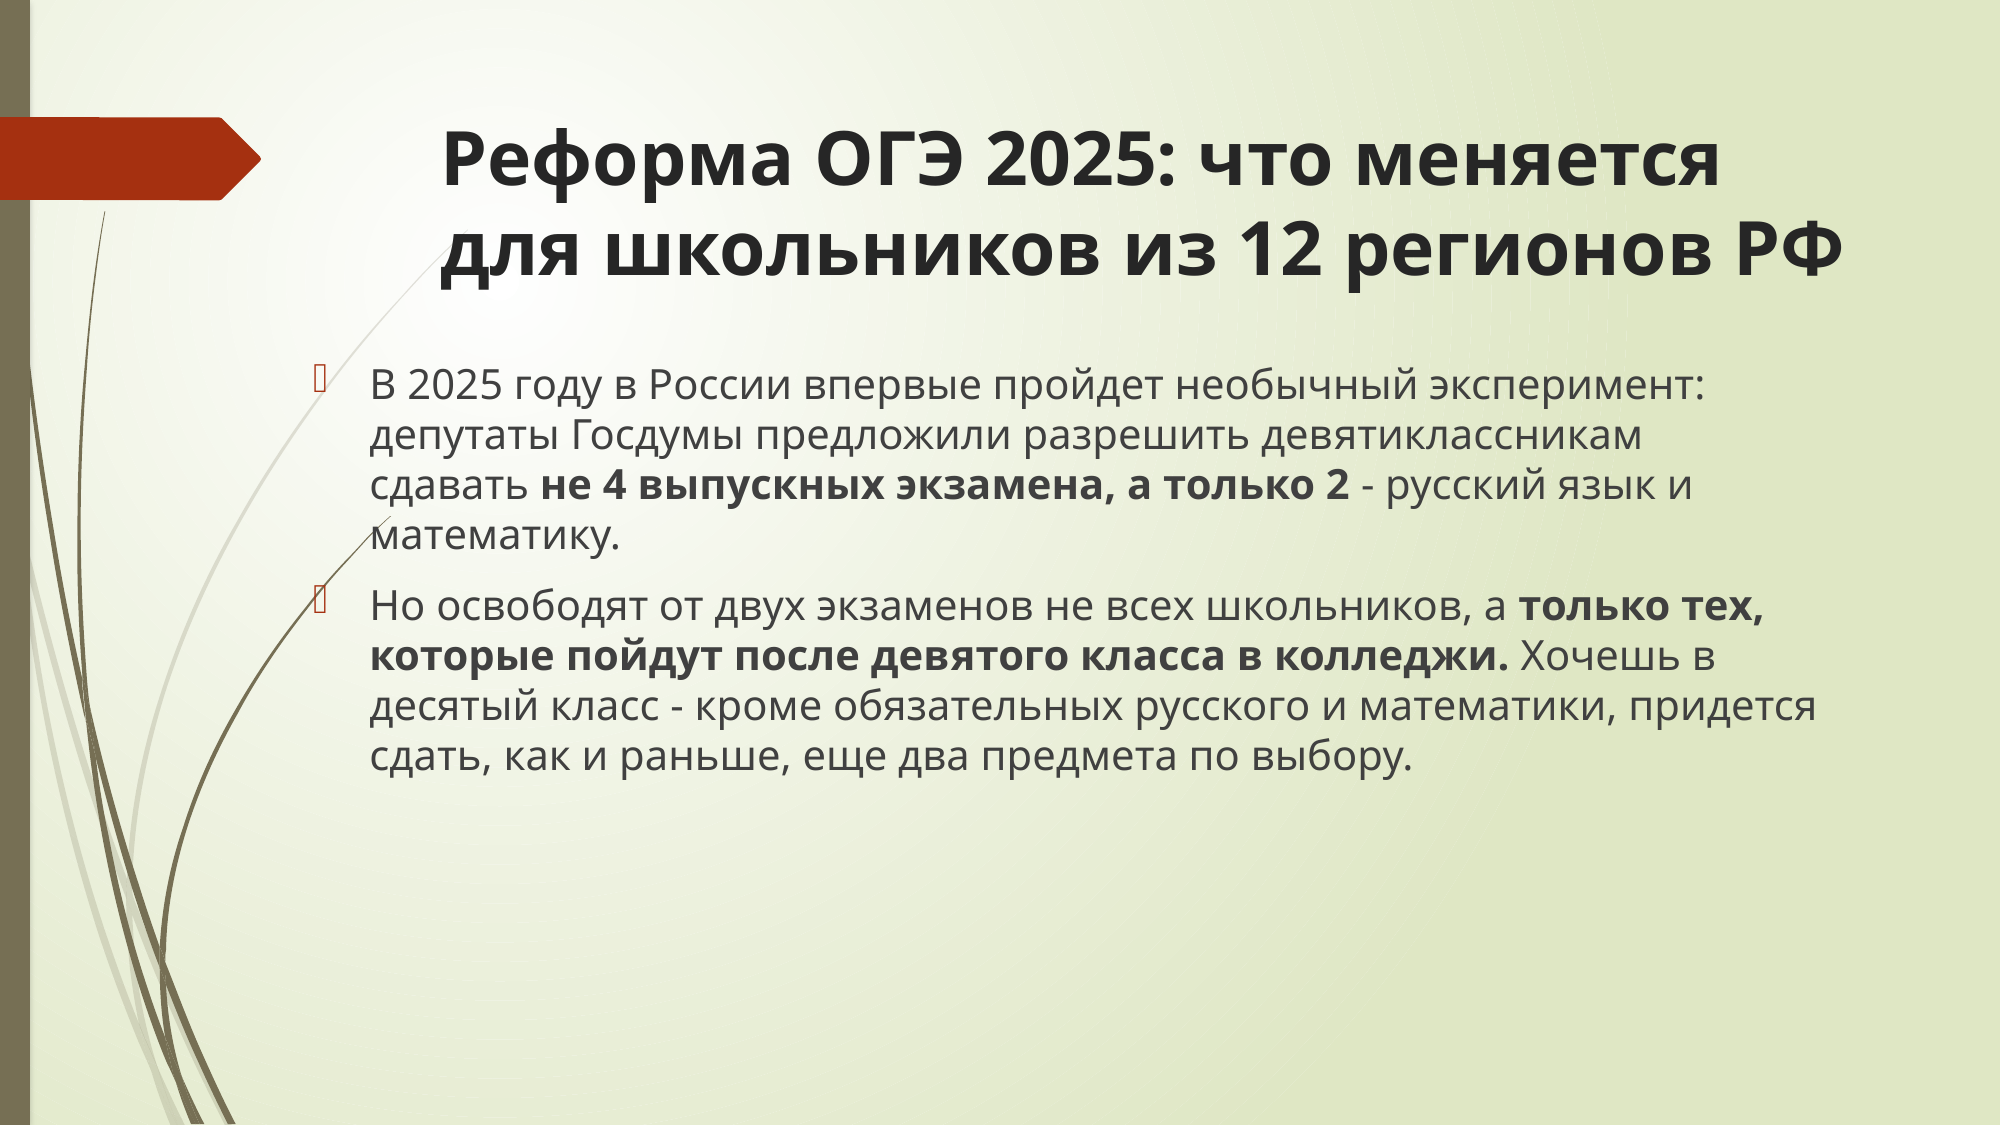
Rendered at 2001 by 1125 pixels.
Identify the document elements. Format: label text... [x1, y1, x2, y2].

list В 2025 году в России впервые пройдет необычный эксперимент: депутаты Госдумы предложили разрешить девятиклассникам сдавать не 4 выпускных экзамена, а только 2 - русский язык и математику. Но освободят от двух экзаменов не всех школьников, а только тех, которые пойдут после девятого класса в колледжи. Хочешь в десятый класс - кроме обязательных русского и математики, придется сдать, как и раньше, еще два предмета по выбору. [298, 350, 1888, 1082]
title Реформа ОГЭ 2025: что меняется для школьников из 12 регионов РФ [425, 102, 1888, 313]
